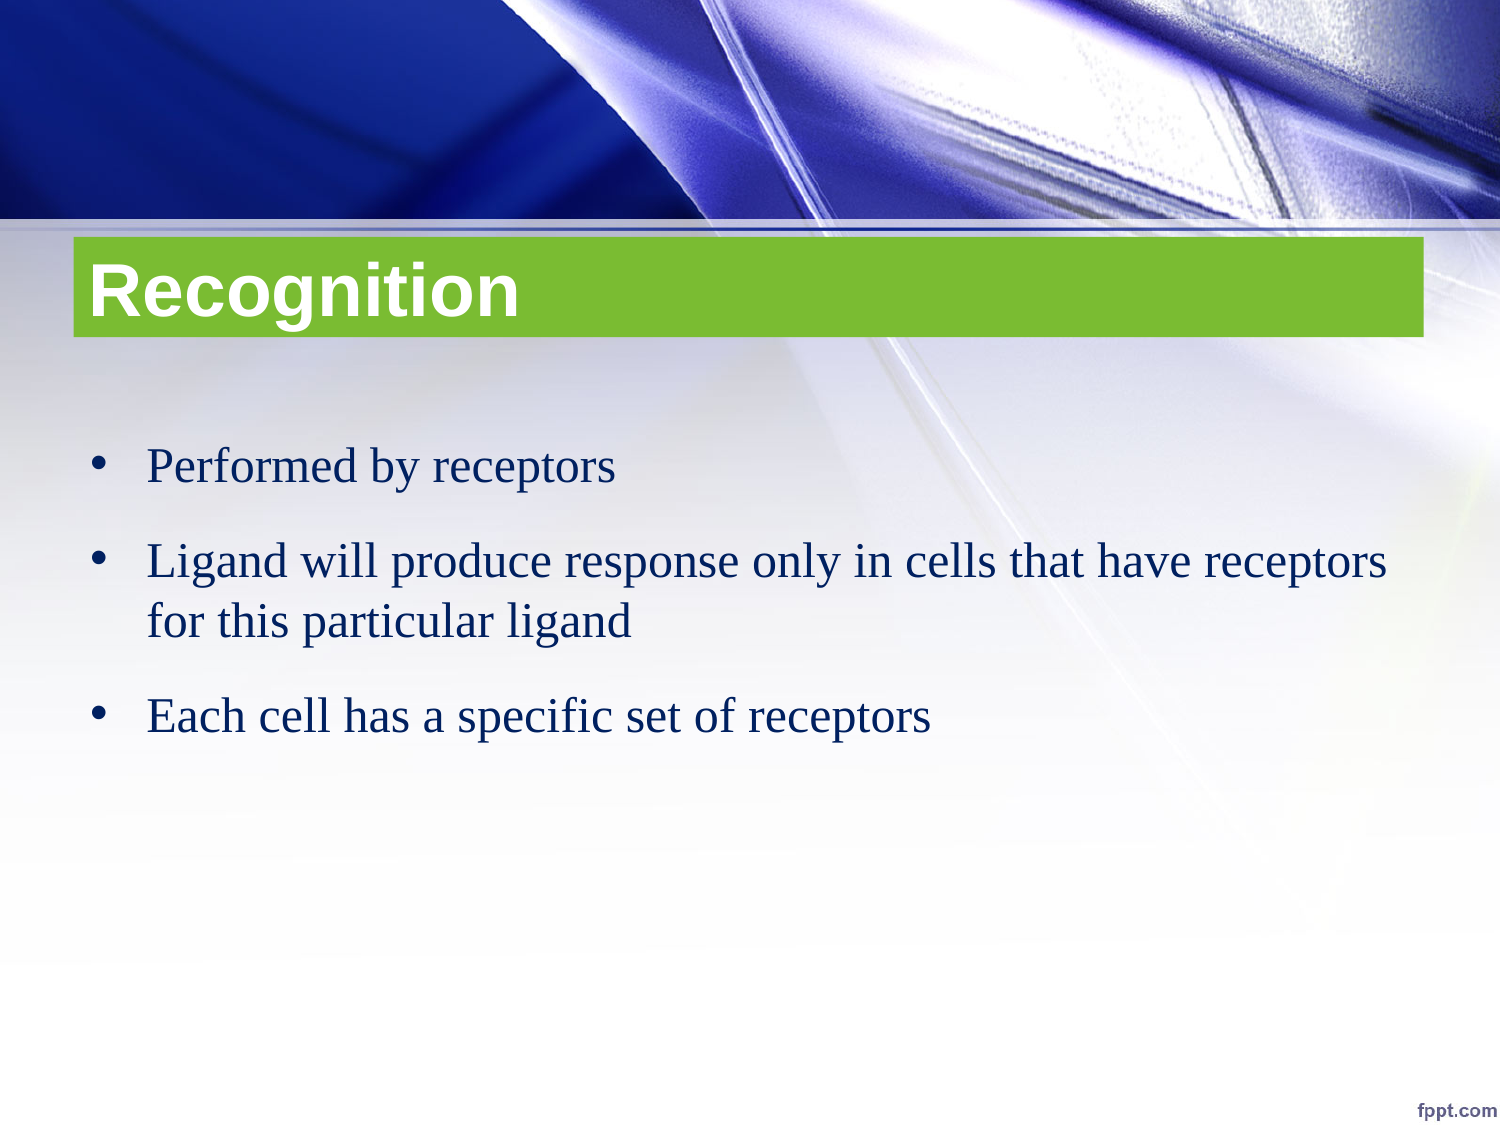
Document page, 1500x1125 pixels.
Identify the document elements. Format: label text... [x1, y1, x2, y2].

picture [0, 0, 1500, 1125]
title Recognition [73, 236, 1424, 338]
list Performed by receptors Ligand will produce response only in cells that have receptors for this particular ligand Each cell has a specific set of receptors [75, 425, 1463, 825]
